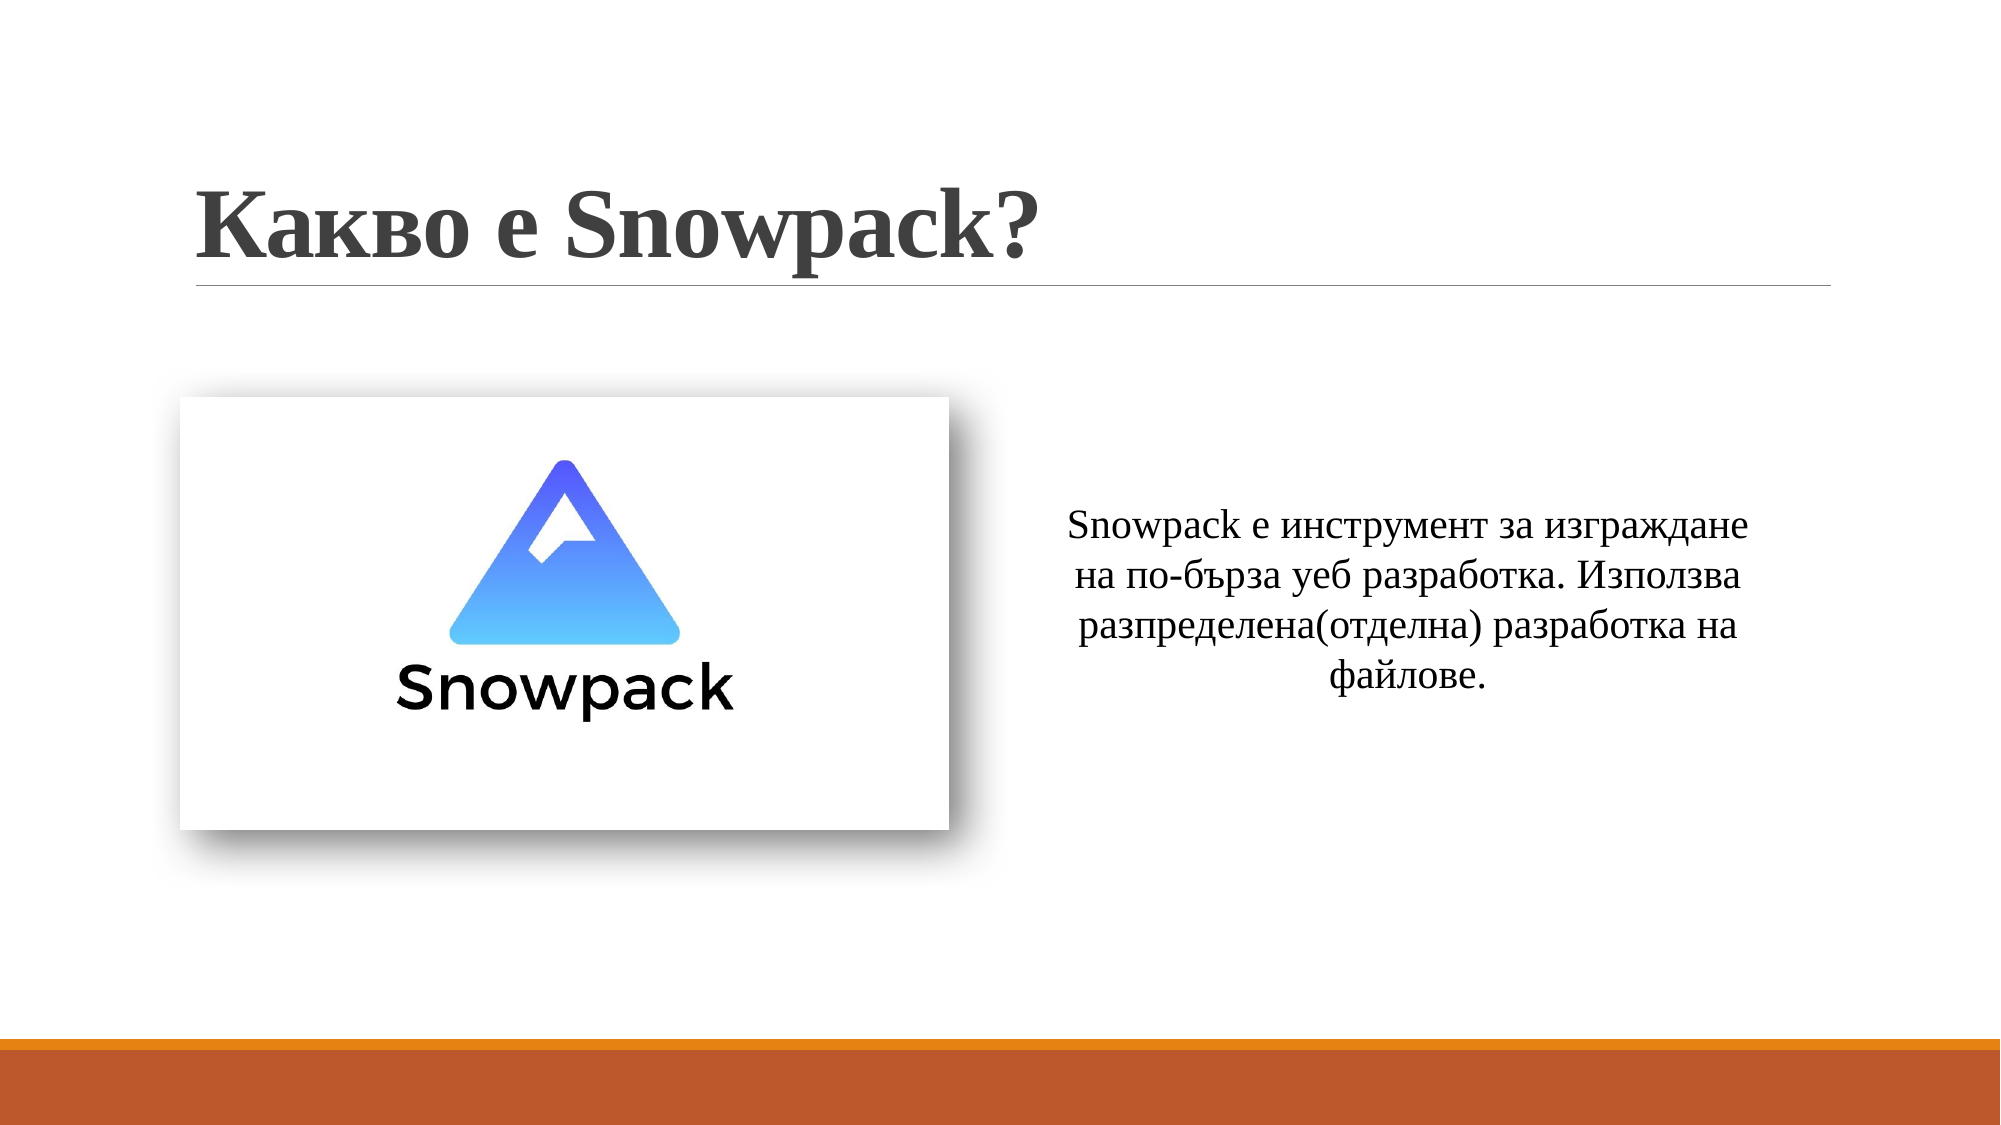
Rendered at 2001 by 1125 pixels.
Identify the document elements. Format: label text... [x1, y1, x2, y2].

title Какво е Snowpack? [180, 47, 1830, 285]
text_box Snowpack е инструмент за изграждане на по-бърза уеб разработка. Използва разпределена(отделна) разработка на файлове. [1042, 489, 1775, 705]
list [179, 396, 950, 831]
